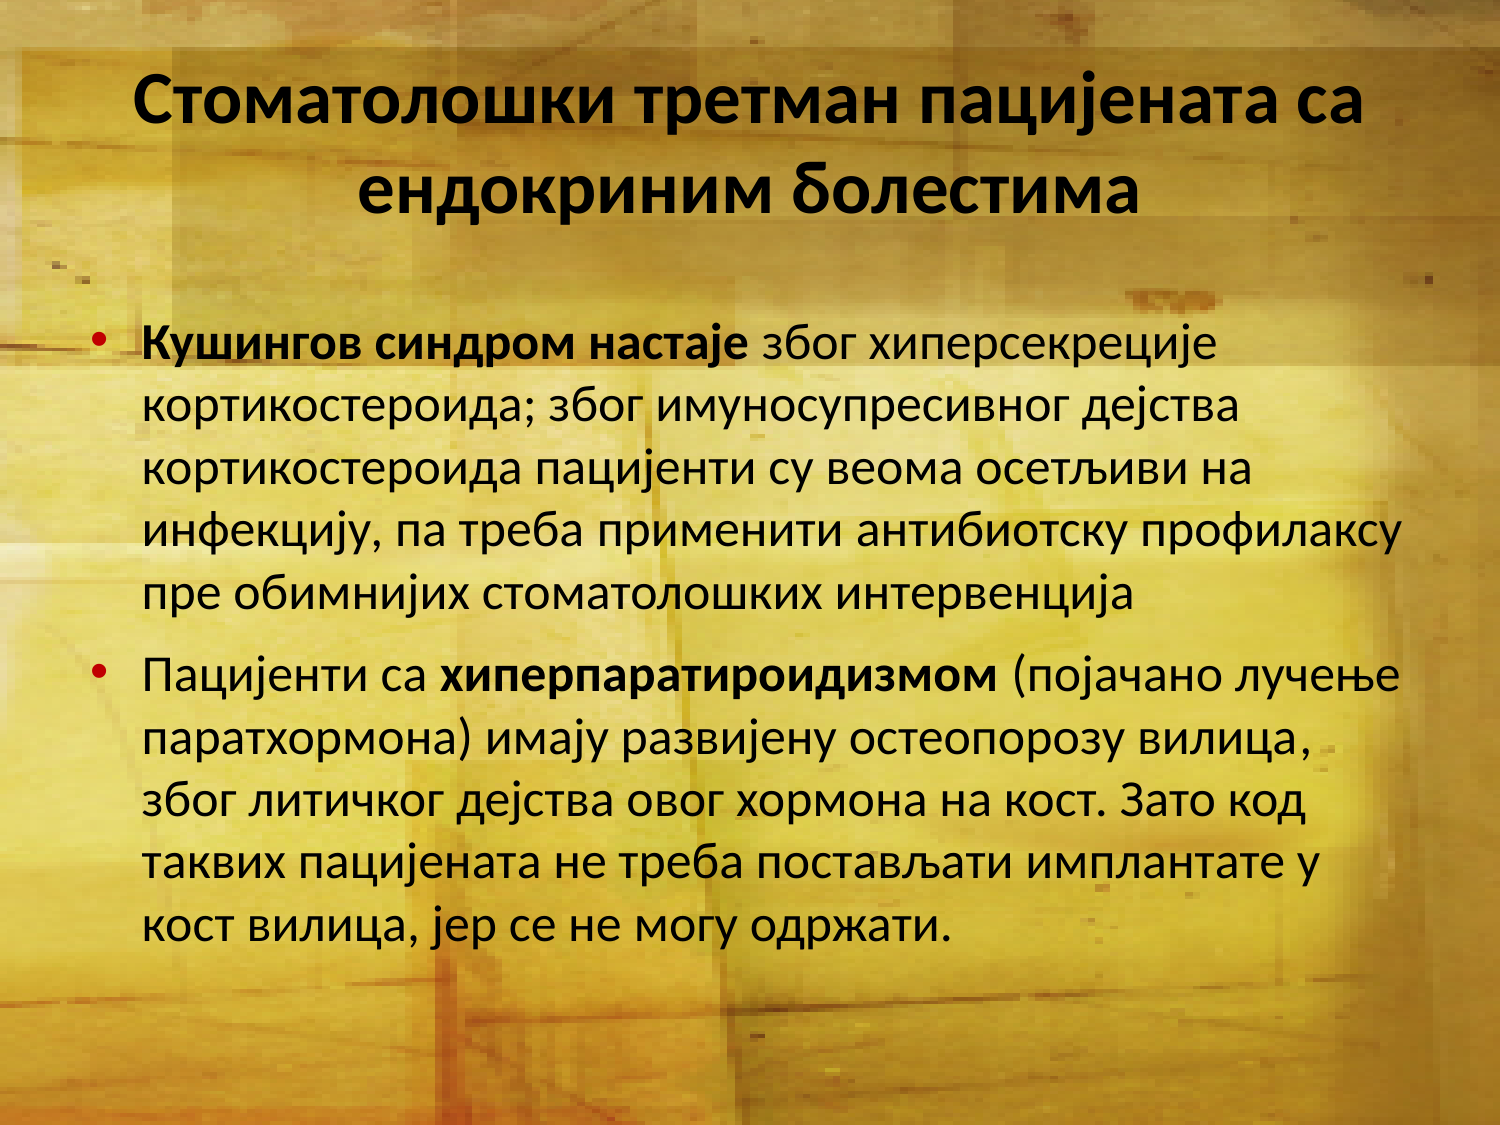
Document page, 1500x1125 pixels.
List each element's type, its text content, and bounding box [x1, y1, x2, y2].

list Кушингов синдром настаје због хиперсекреције кортикостероида; због имуносупресивног дејства кортикостероида пацијенти су веома осетљиви на инфекцију, па треба применити антибиотску профилаксу пре обимнијих стоматолошких интервенција Пацијенти са хиперпаратироидизмом (појачано лучење паратхормона) имају развијену остеопорозу вилица, због литичког дејства овог хормона на кост. Зато код таквих пацијената не треба постављати имплантате у кост вилица, јер се не могу одржати. [75, 299, 1425, 1005]
title Стоматолошки третман пацијената са ендокриним болестима [75, 45, 1425, 233]
picture [0, 0, 1500, 1125]
